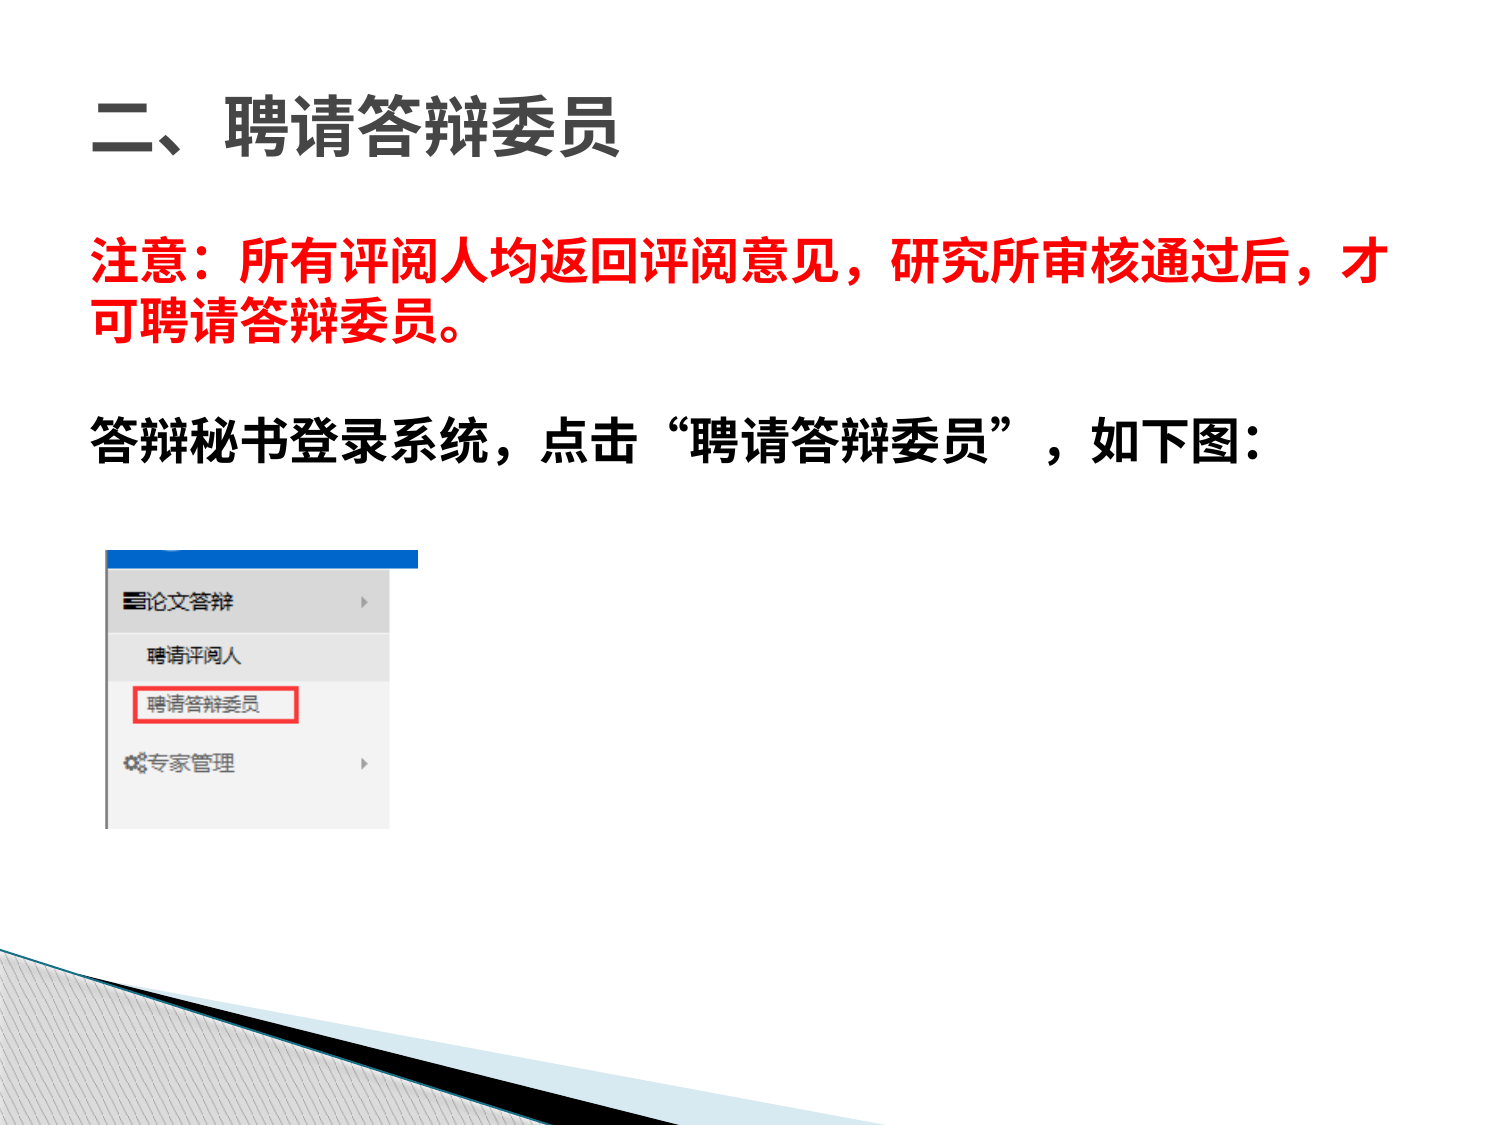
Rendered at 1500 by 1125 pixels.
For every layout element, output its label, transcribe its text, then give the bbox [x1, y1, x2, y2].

title 注意：所有评阅人均返回评阅意见，研究所审核通过后，才可聘请答辩委员。 答辩秘书登录系统，点击“聘请答辩委员”，如下图： [75, 255, 1425, 443]
picture [105, 550, 419, 830]
text_box 二、聘请答辩委员 [74, 30, 1425, 219]
